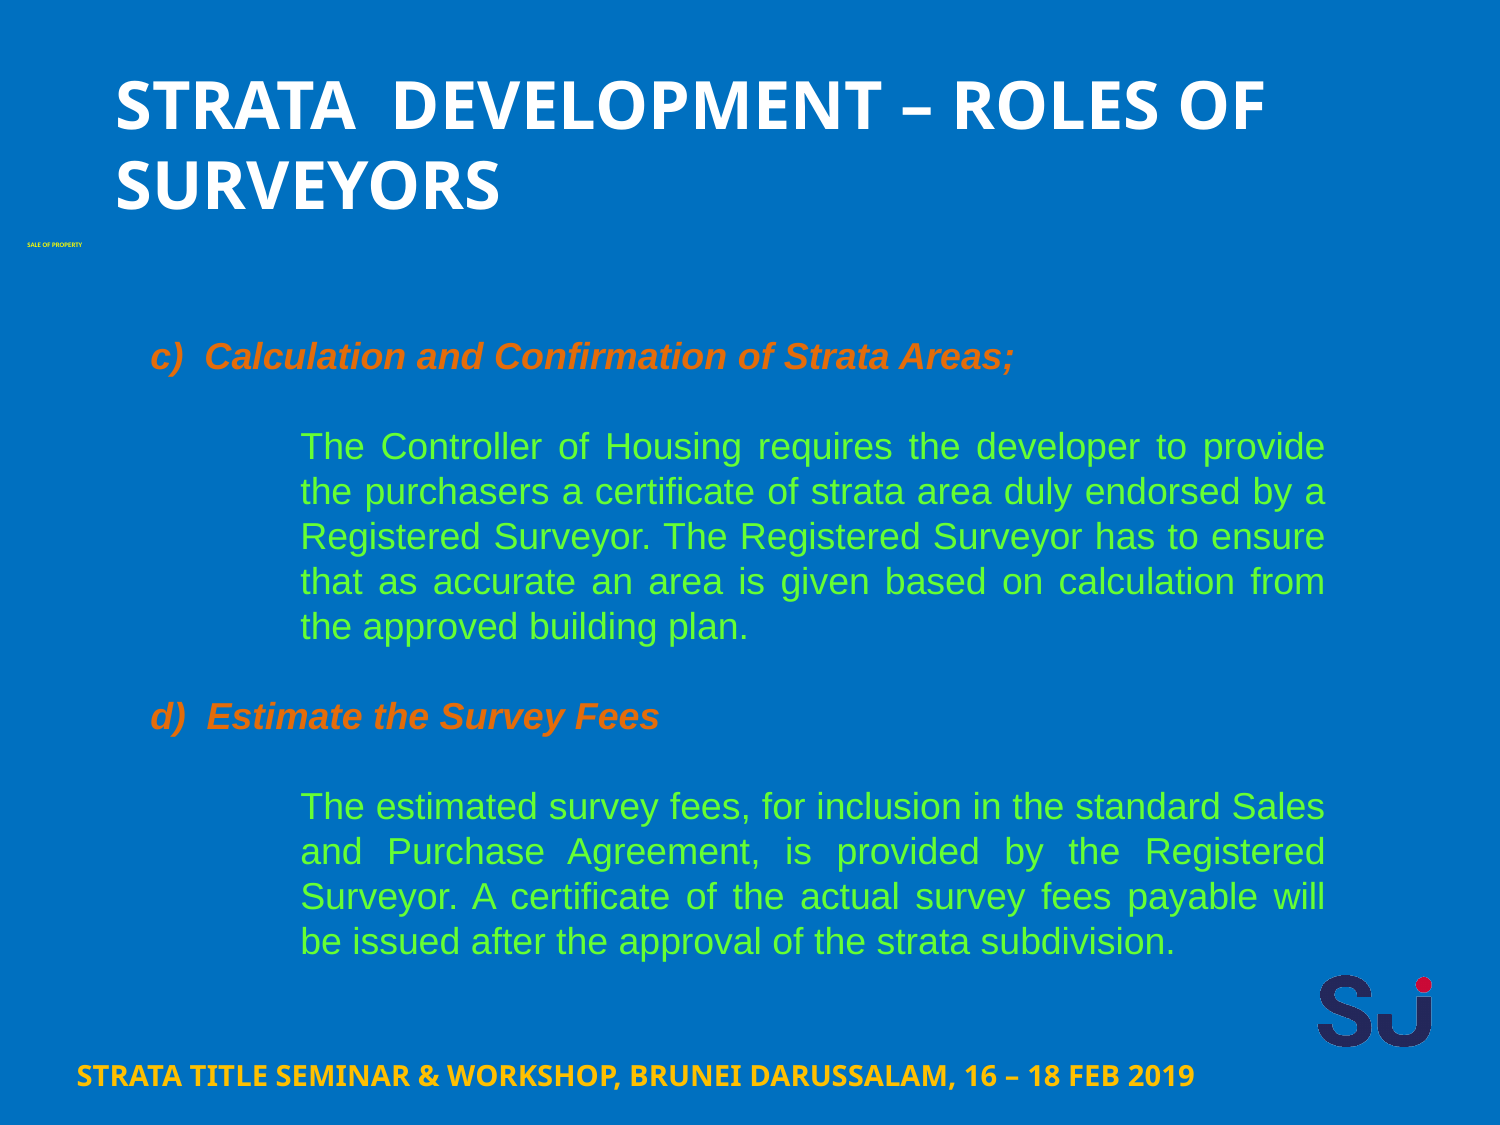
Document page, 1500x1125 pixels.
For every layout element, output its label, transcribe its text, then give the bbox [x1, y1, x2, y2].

text_box STRATA TITLE SEMINAR & WORKSHOP, BRUNEI DARUSSALAM, 16 – 18 FEB 2019 [61, 1049, 1220, 1100]
subtitle SALE OF PROPERTY [0, 231, 1282, 338]
picture [1316, 975, 1433, 1049]
title STRATA DEVELOPMENT – ROLES OF SURVEYORS [100, 101, 1433, 185]
text_box c) Calculation and Confirmation of Strata Areas; The Controller of Housing requires the developer to provide the purchasers a certificate of strata area duly endorsed by a Registered Surveyor. The Registered Surveyor has to ensure that as accurate an area is given based on calculation from the approved building plan. d) Estimate the Survey Fees The estimated survey fees, for inclusion in the standard Sales and Purchase Agreement, is provided by the Registered Surveyor. A certificate of the actual survey fees payable will be issued after the approval of the strata subdivision. [135, 324, 1341, 970]
